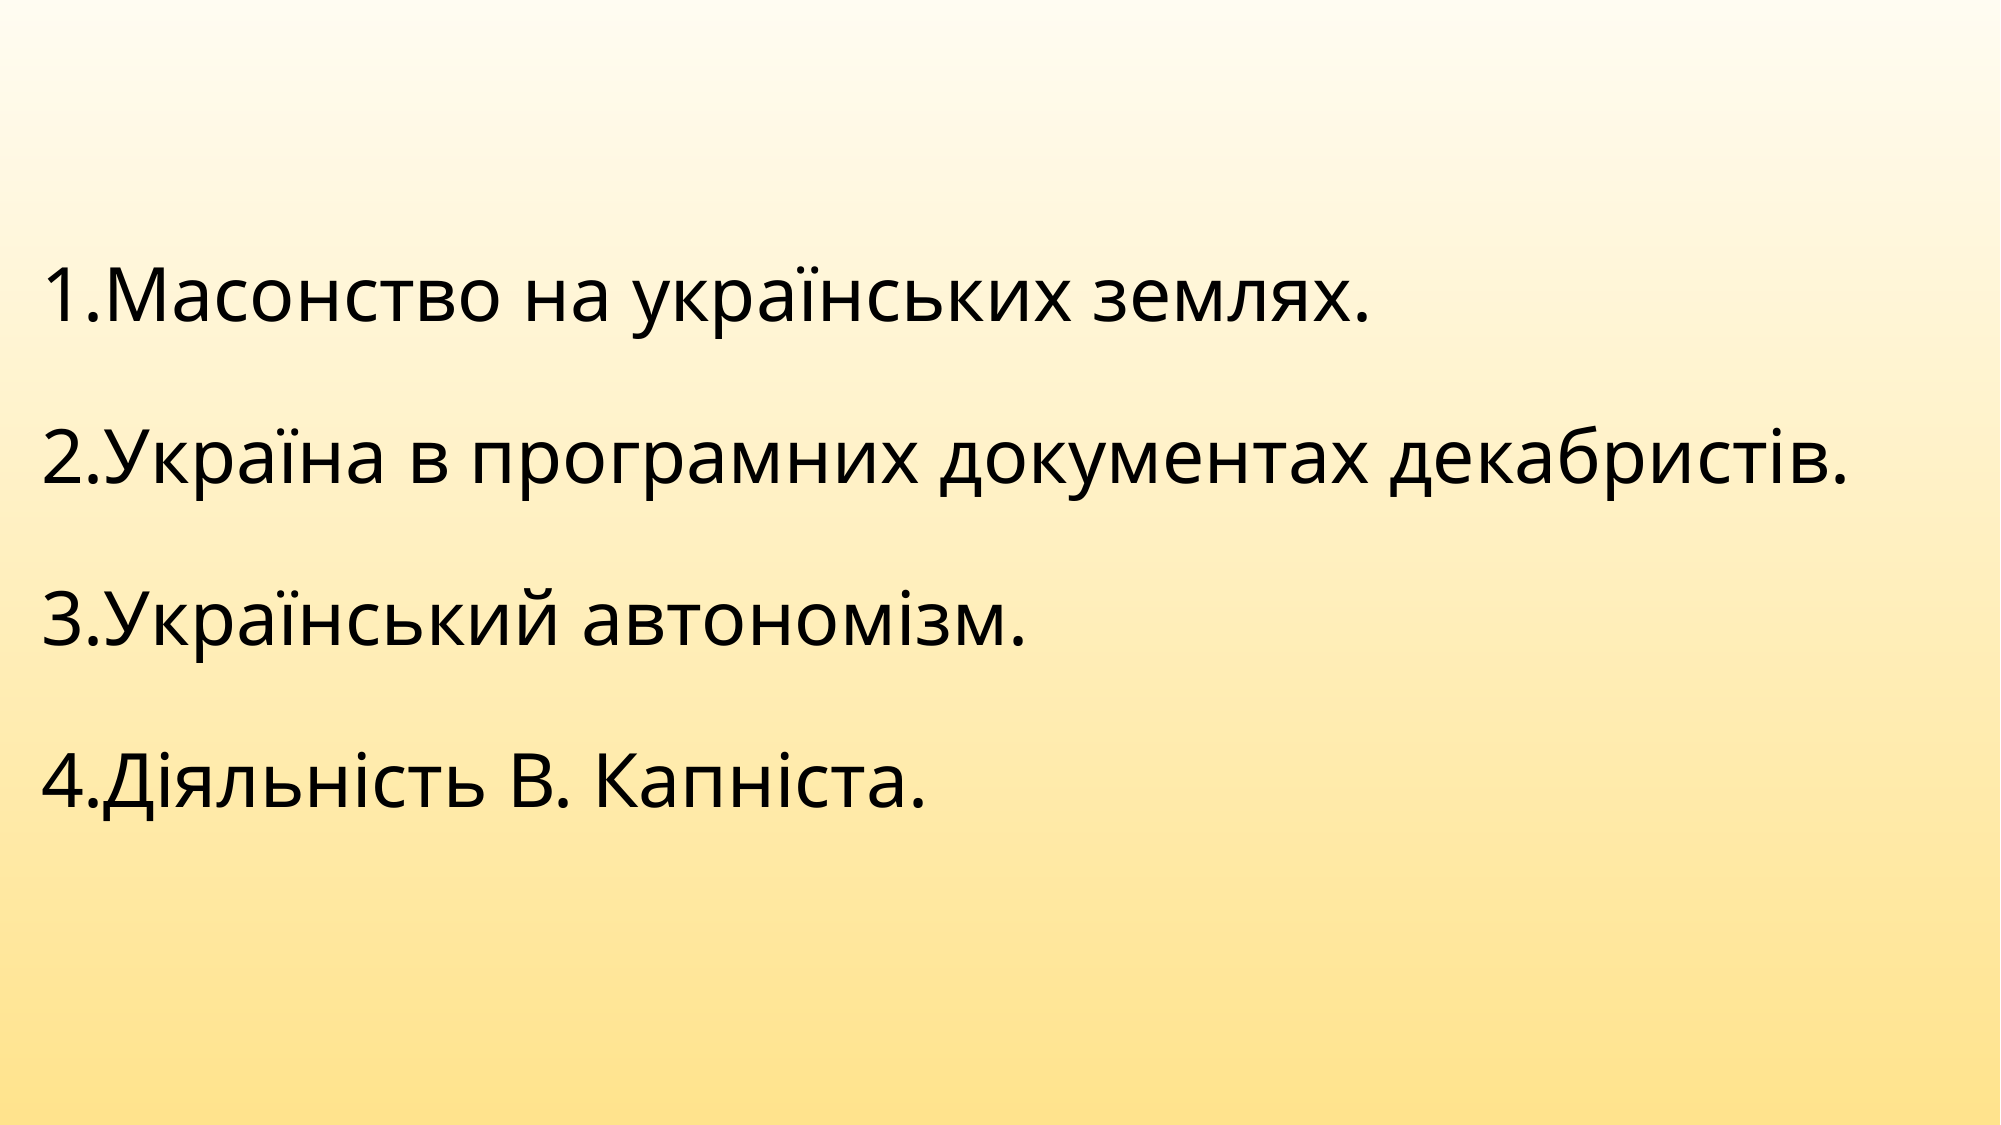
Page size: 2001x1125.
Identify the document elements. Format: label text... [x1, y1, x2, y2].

title 1.Масонство на українських землях. 2.Україна в програмних документах декабристів. 3.Український автономізм. 4.Діяльність В. Капніста. [25, 59, 1982, 1111]
